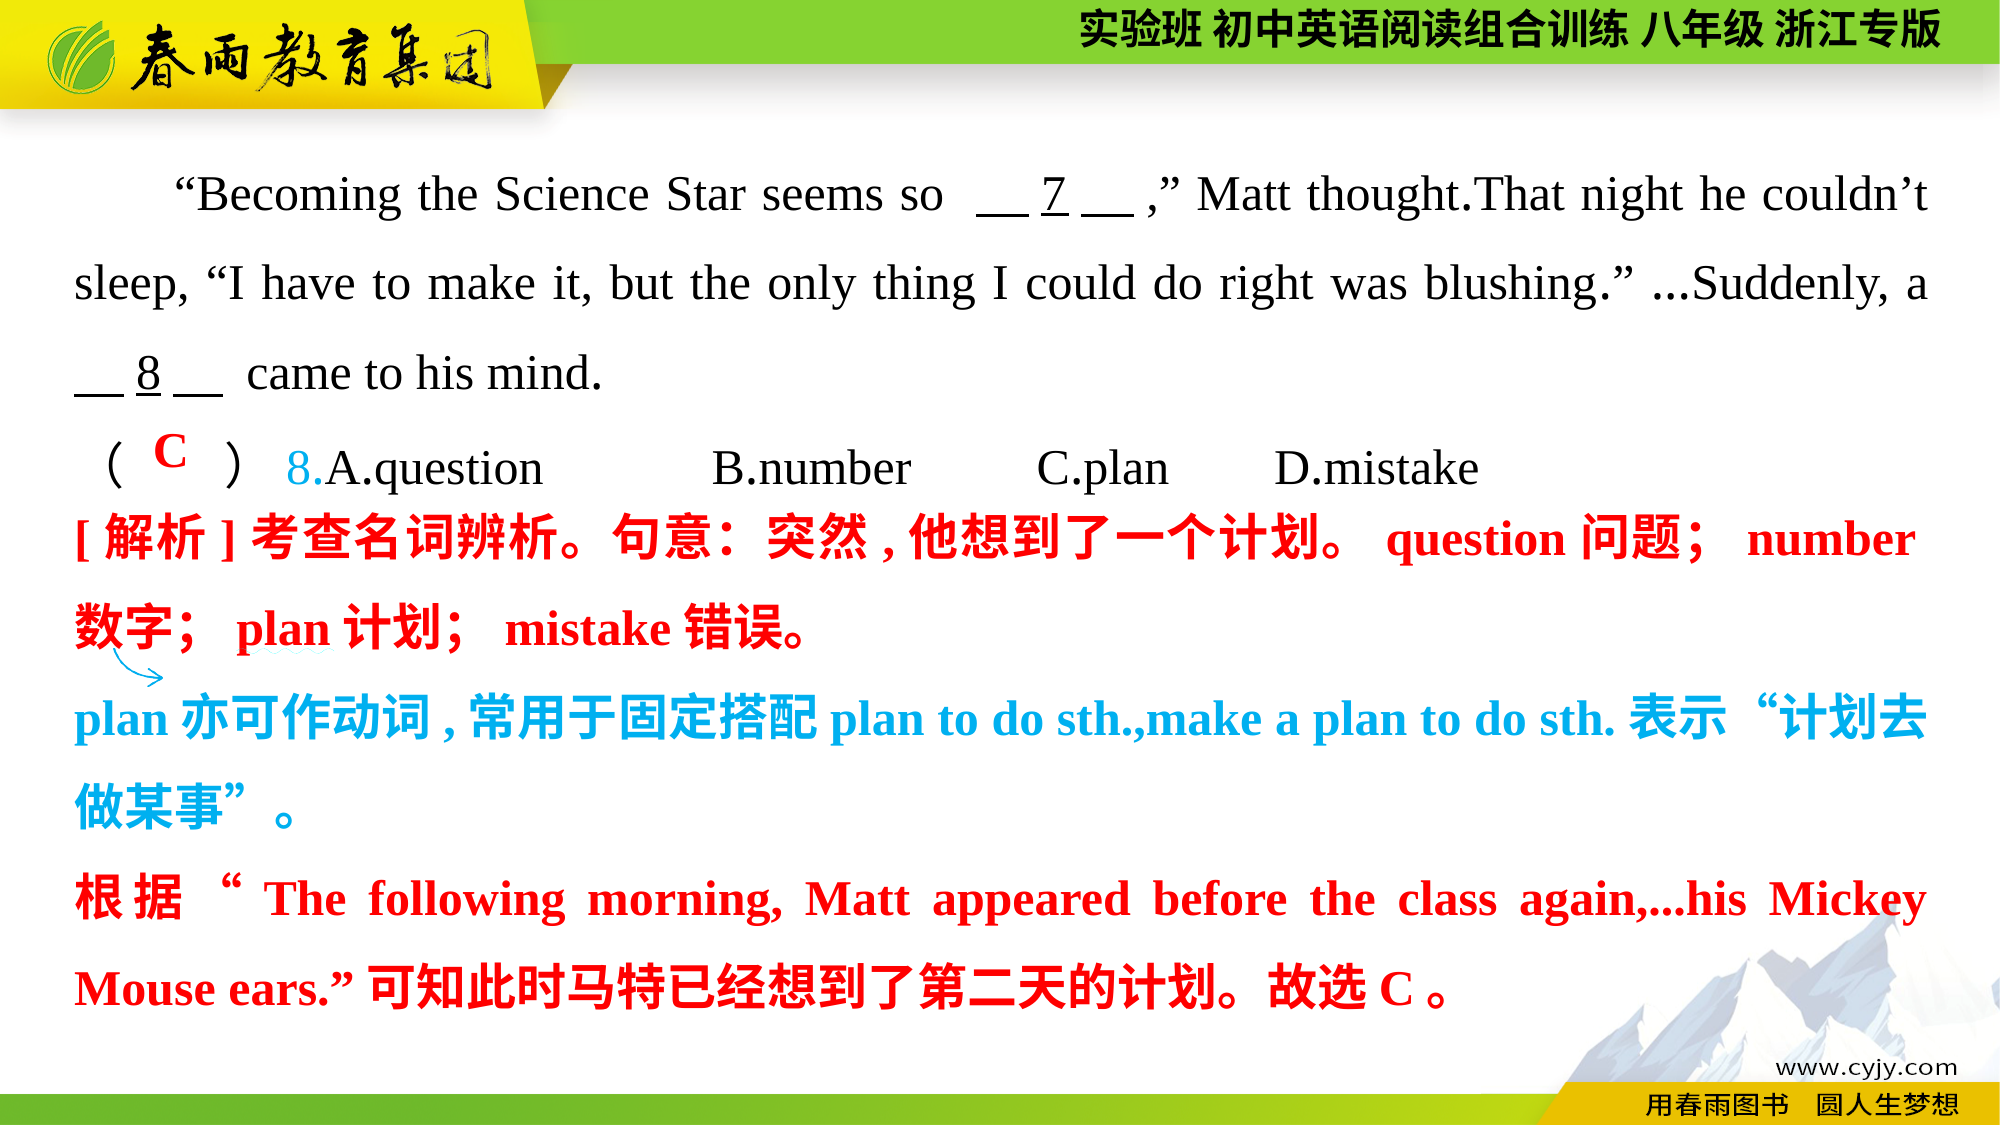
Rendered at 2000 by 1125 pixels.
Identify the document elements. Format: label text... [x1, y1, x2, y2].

text_box （ ）8.A.question B.number C.plan D.mistake [59, 399, 1944, 467]
text_box [解析]考查名词辨析。句意：突然,他想到了一个计划。question问题；number数字；plan计划；mistake错误。 plan亦可作动词,常用于固定搭配plan to do sth.,make a plan to do sth.表示“计划去做某事”。 根据“The following morning, Matt appeared before the class again,...his Mickey Mouse ears.”可知此时马特已经想到了第二天的计划。故选C。 [59, 467, 1944, 1023]
picture [0, 0, 2000, 1125]
text_box C [138, 410, 204, 467]
list “Becoming the Science Star seems so 7 ,” Matt thought.That night he couldn’t sleep, “I have to make it, but the only thing I could do right was blushing.” ...Suddenly, a 8 came to his mind. [59, 122, 1944, 399]
